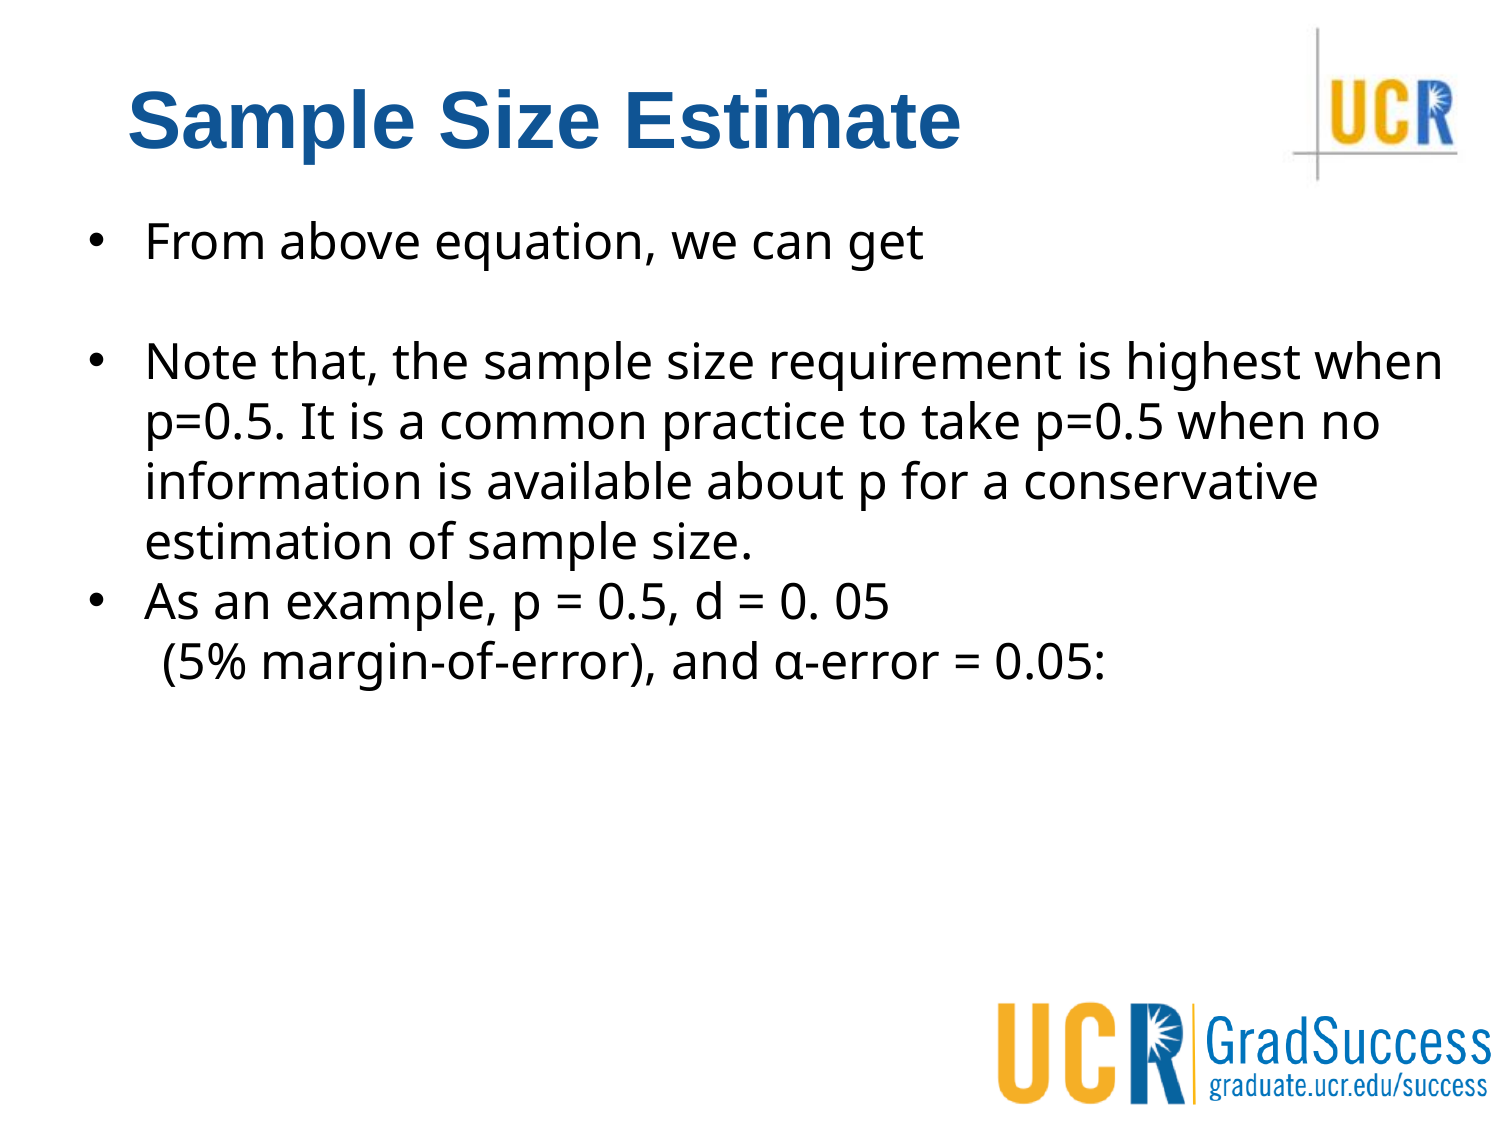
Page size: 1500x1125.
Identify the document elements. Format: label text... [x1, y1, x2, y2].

title Sample Size Estimate [112, 13, 1388, 172]
picture [1282, 0, 1500, 196]
